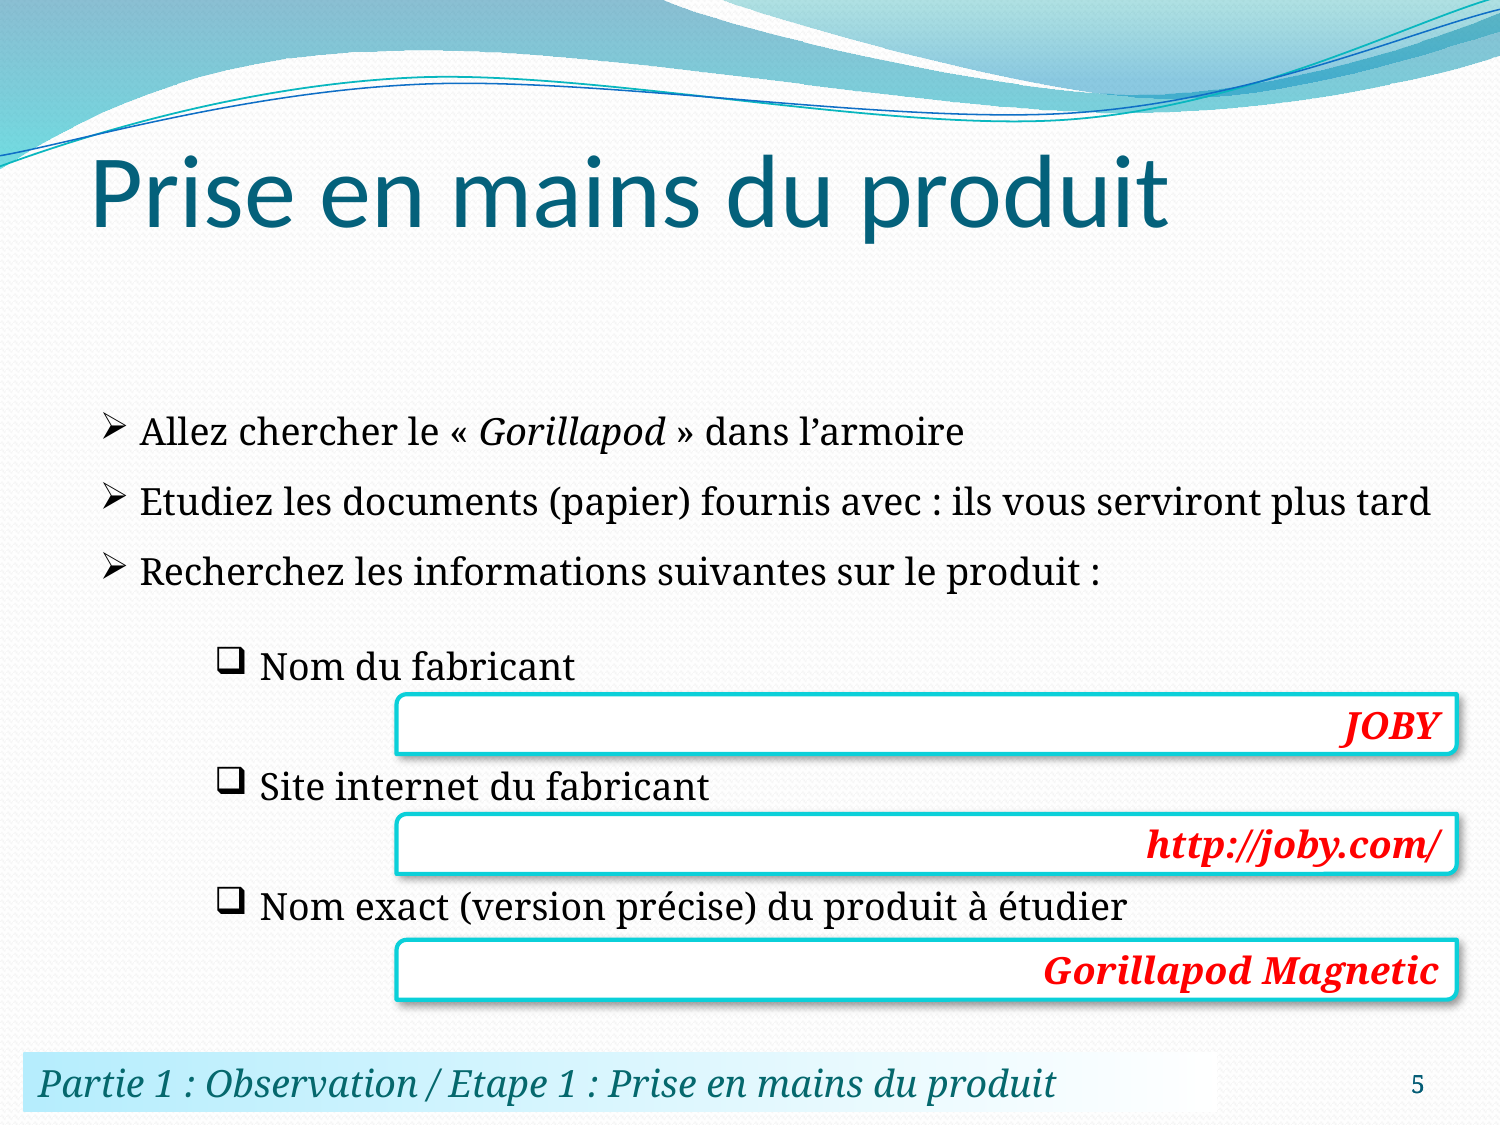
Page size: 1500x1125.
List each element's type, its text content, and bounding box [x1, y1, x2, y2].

text_box http://joby.com/ [394, 811, 1459, 876]
text_box 5 [1299, 1042, 1425, 1103]
text_box Allez chercher le « Gorillapod » dans l’armoire Etudiez les documents (papier) fournis avec : ils vous serviront plus tard Recherchez les informations suivantes sur le produit : Nom du fabricant Site internet du fabricant Nom exact (version précise) du produit à étudier [85, 400, 1457, 936]
text_box Prise en mains du produit [74, 115, 1438, 303]
text_box Gorillapod Magnetic [394, 937, 1459, 1002]
text_box Partie 1 : Observation / Etape 1 : Prise en mains du produit [21, 1051, 1219, 1114]
text_box JOBY [394, 692, 1459, 757]
